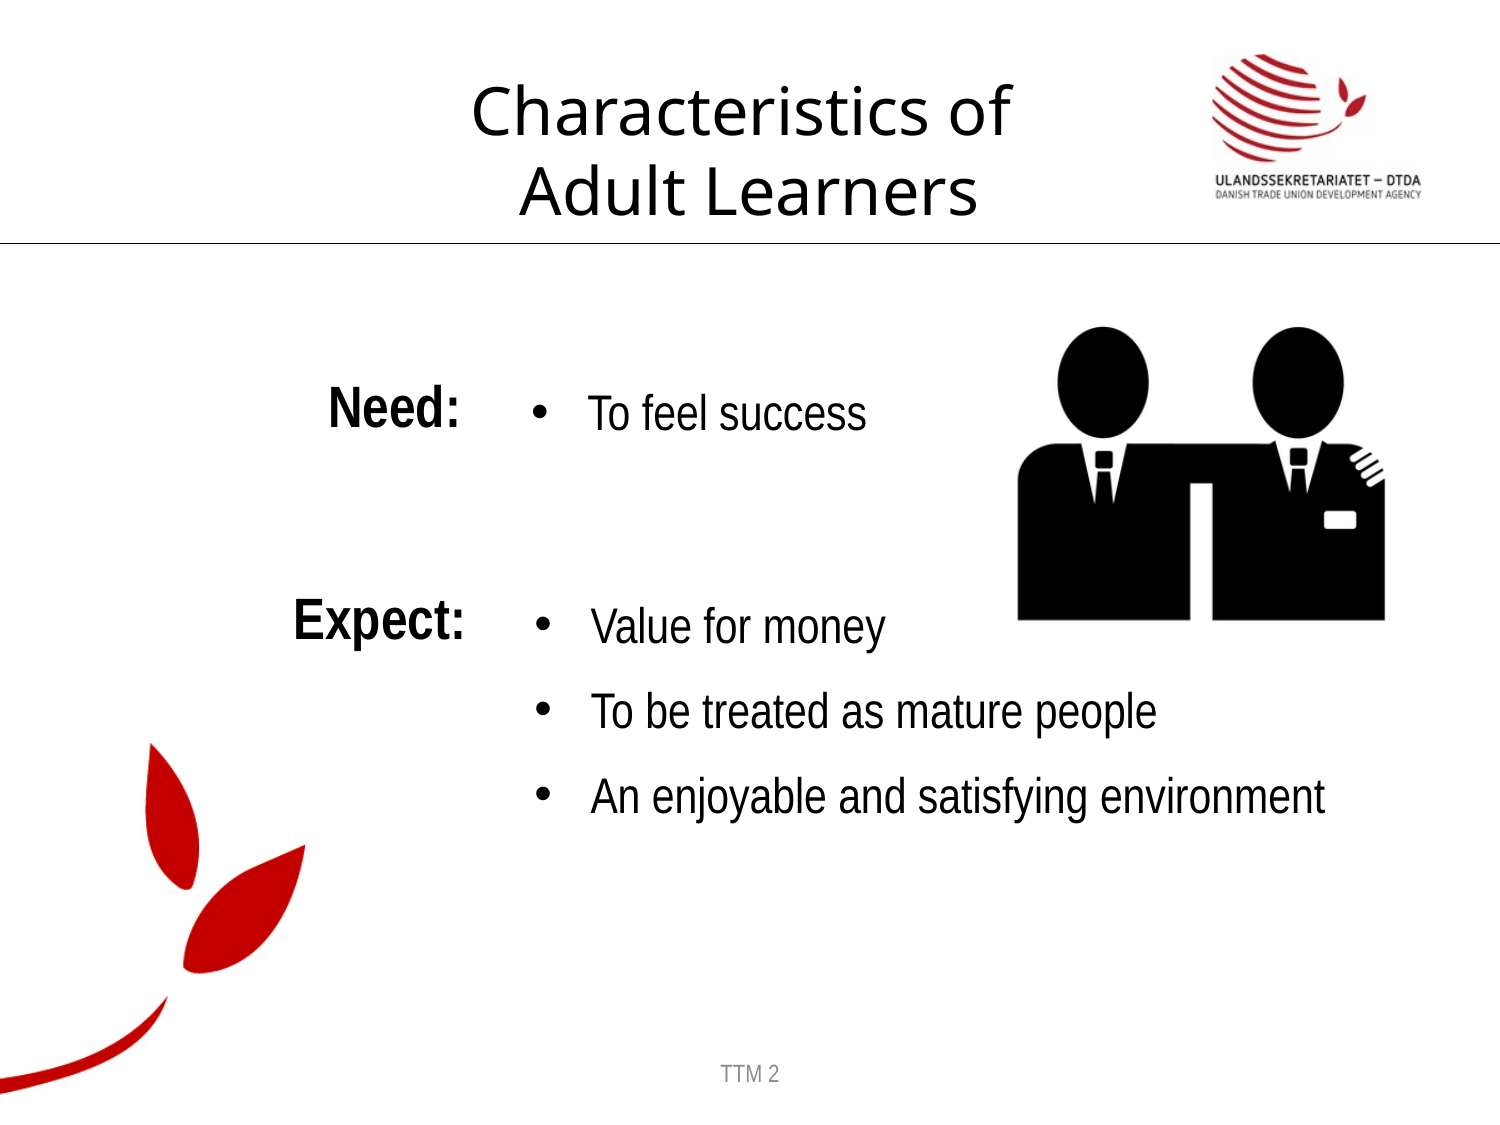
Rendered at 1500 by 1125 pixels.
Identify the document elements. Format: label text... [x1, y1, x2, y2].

footer TTM 2 [512, 1042, 988, 1103]
picture [1212, 54, 1423, 199]
text_box To feel success [516, 373, 883, 449]
title Characteristics of Adult Learners [112, 54, 1388, 242]
picture [985, 302, 1423, 704]
text_box Value for money To be treated as mature people An enjoyable and satisfying environment [519, 586, 1342, 831]
text_box Expect: [278, 574, 482, 659]
picture [0, 741, 313, 1118]
text_box Need: [313, 361, 477, 447]
